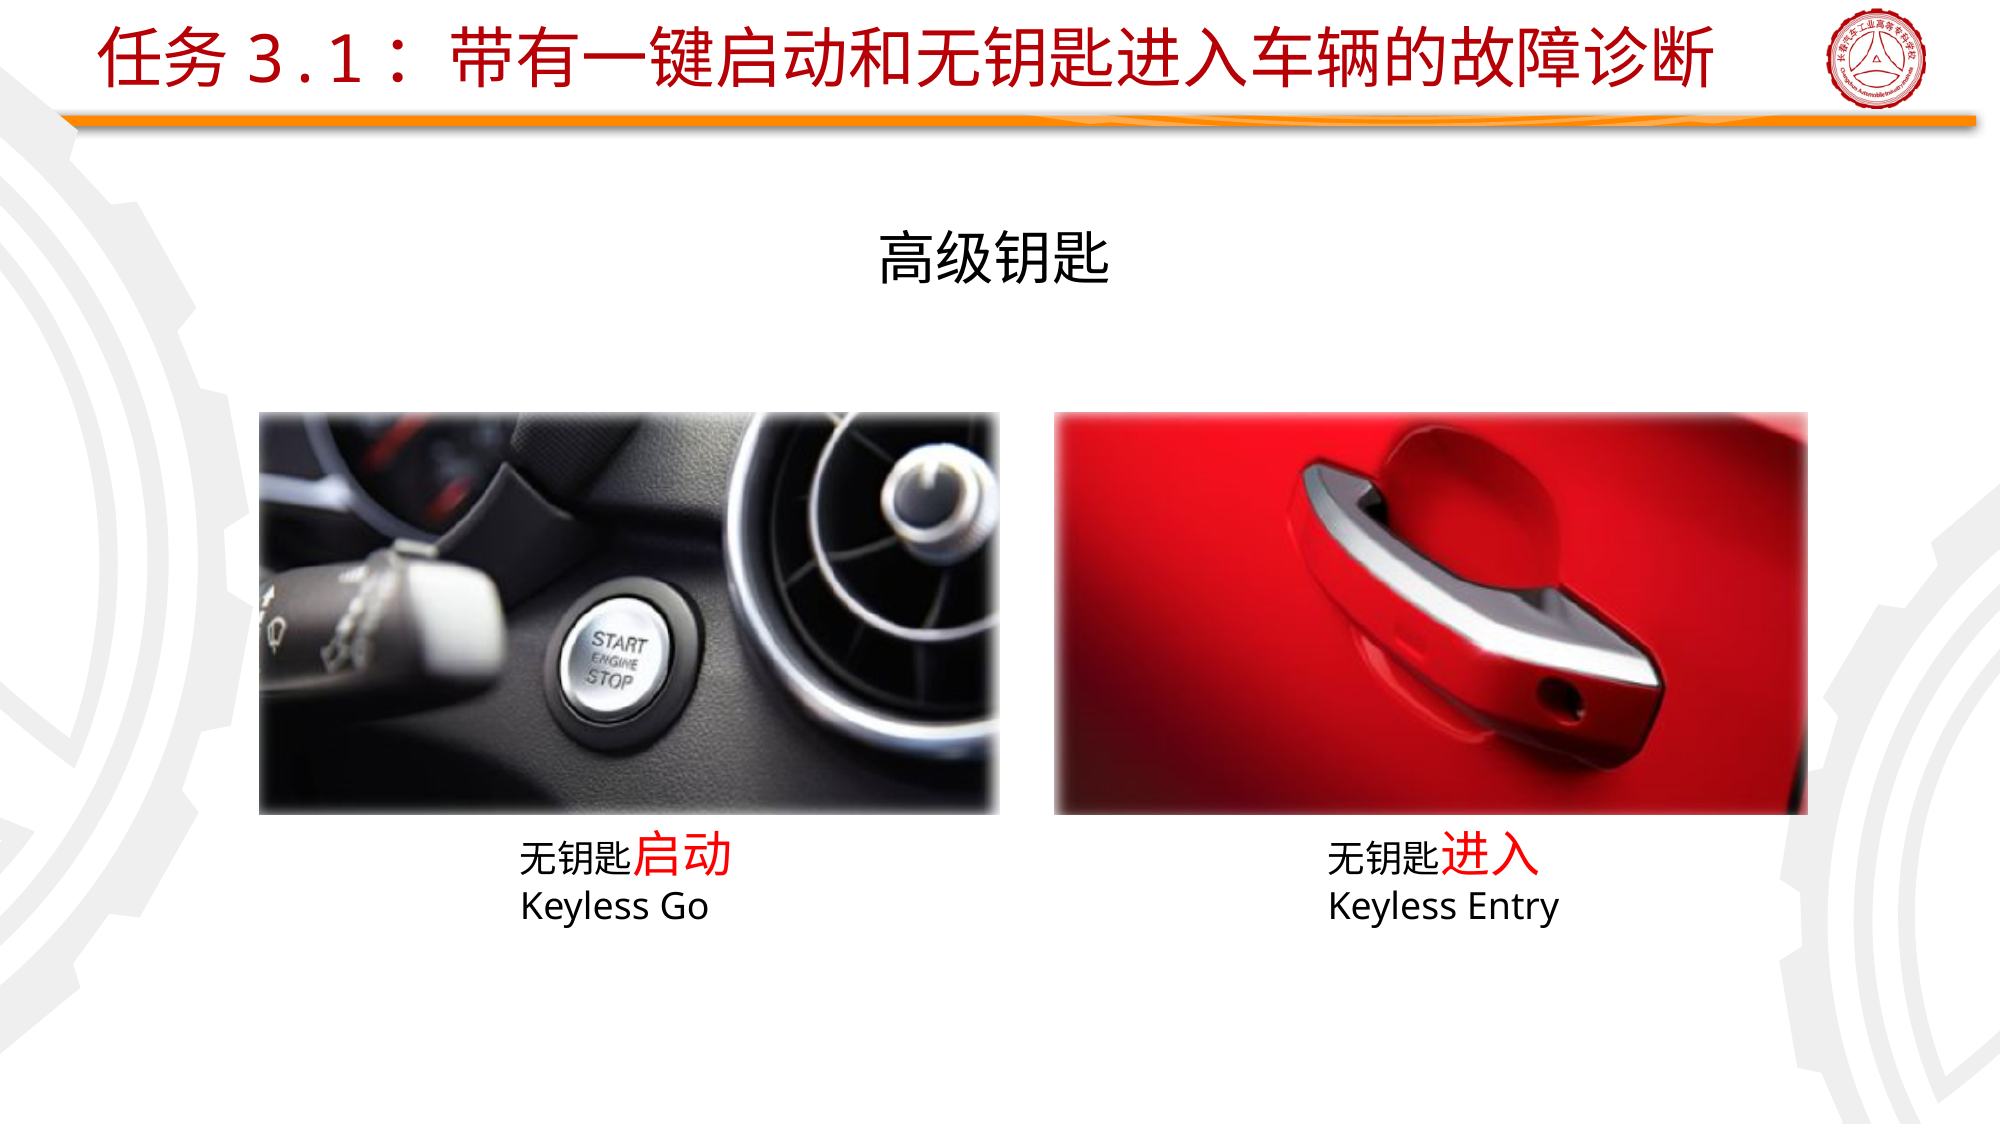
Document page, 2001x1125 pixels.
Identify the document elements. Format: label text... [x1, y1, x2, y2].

text_box 无钥匙进入 Keyless Entry [1312, 815, 1808, 980]
picture [1054, 412, 1808, 815]
picture [259, 412, 1000, 815]
picture [1826, 8, 1926, 109]
text_box 任务3.1：带有一键启动和无钥匙进入车辆的故障诊断 [81, 17, 1767, 122]
text_box 无钥匙启动 Keyless Go [505, 815, 1000, 980]
text_box 高级钥匙 [862, 214, 1247, 299]
